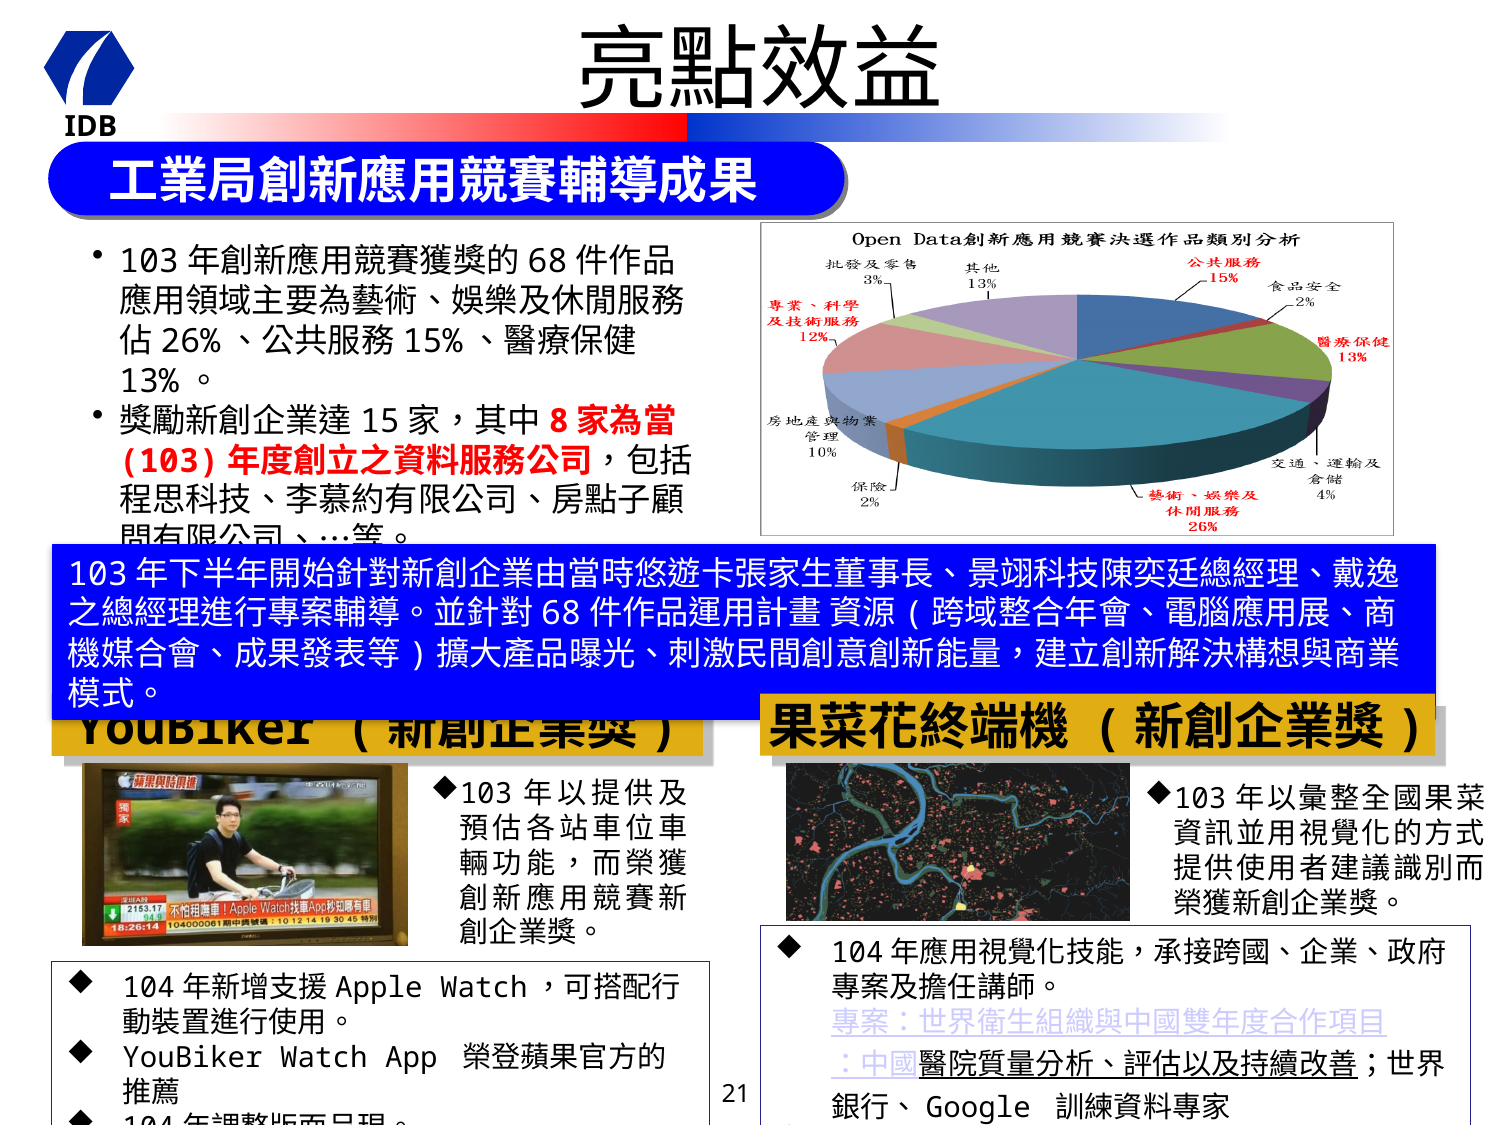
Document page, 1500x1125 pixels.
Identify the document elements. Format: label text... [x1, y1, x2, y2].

picture [82, 763, 408, 947]
text_box 工業局創新應用競賽輔導成果 [48, 141, 845, 216]
picture [759, 222, 1394, 537]
text_box 103年以提供及預估各站車位車輛功能，而榮獲創新應用競賽新創企業獎。 [415, 766, 703, 957]
text_box 103年下半年開始針對新創企業由當時悠遊卡張家生董事長、景翊科技陳奕廷總經理、戴逸之總經理進行專案輔導。並針對68件作品運用計畫 資源(跨域整合年會、電腦應用展、商機媒合會、成果發表等)擴大產品曝光、刺激民間創意創新能量，建立創新解決構想與商業模式。 [52, 544, 1436, 720]
text_box 104年新增支援Apple Watch，可搭配行動裝置進行使用。 YouBiker Watch App 榮登蘋果官方的推薦 104年調整版面呈現。 [51, 961, 710, 1125]
text_box 103年創新應用競賽獲獎的68件作品應用領域主要為藝術、娛樂及休閒服務佔26%、公共服務15%、醫療保健13%。 獎勵新創企業達15家，其中8家為當(103)年度創立之資料服務公司，包括程思科技、李慕約有限公司、房點子顧問有限公司、…等。 [48, 231, 710, 546]
text_box 果菜花終端機 (新創企業獎) [760, 693, 1436, 756]
text_box 104年應用視覺化技能，承接跨國、企業、政府專案及擔任講師。專案：世界衛生組織與中國雙年度合作項目：中國醫院質量分析、評估以及持續改善；世界銀行、Google 訓練資料專家 104年與悠遊卡公司合作五星等交通視覺化工具 [760, 925, 1471, 1125]
text_box 103年以彙整全國果菜資訊並用視覺化的方式提供使用者建議識別而榮獲新創企業獎。 [1132, 772, 1500, 927]
picture [786, 762, 1131, 922]
text_box 21 [710, 1065, 760, 1125]
text_box 亮點效益 [561, 2, 1052, 127]
text_box YouBiker (新創企業獎) [51, 726, 703, 756]
